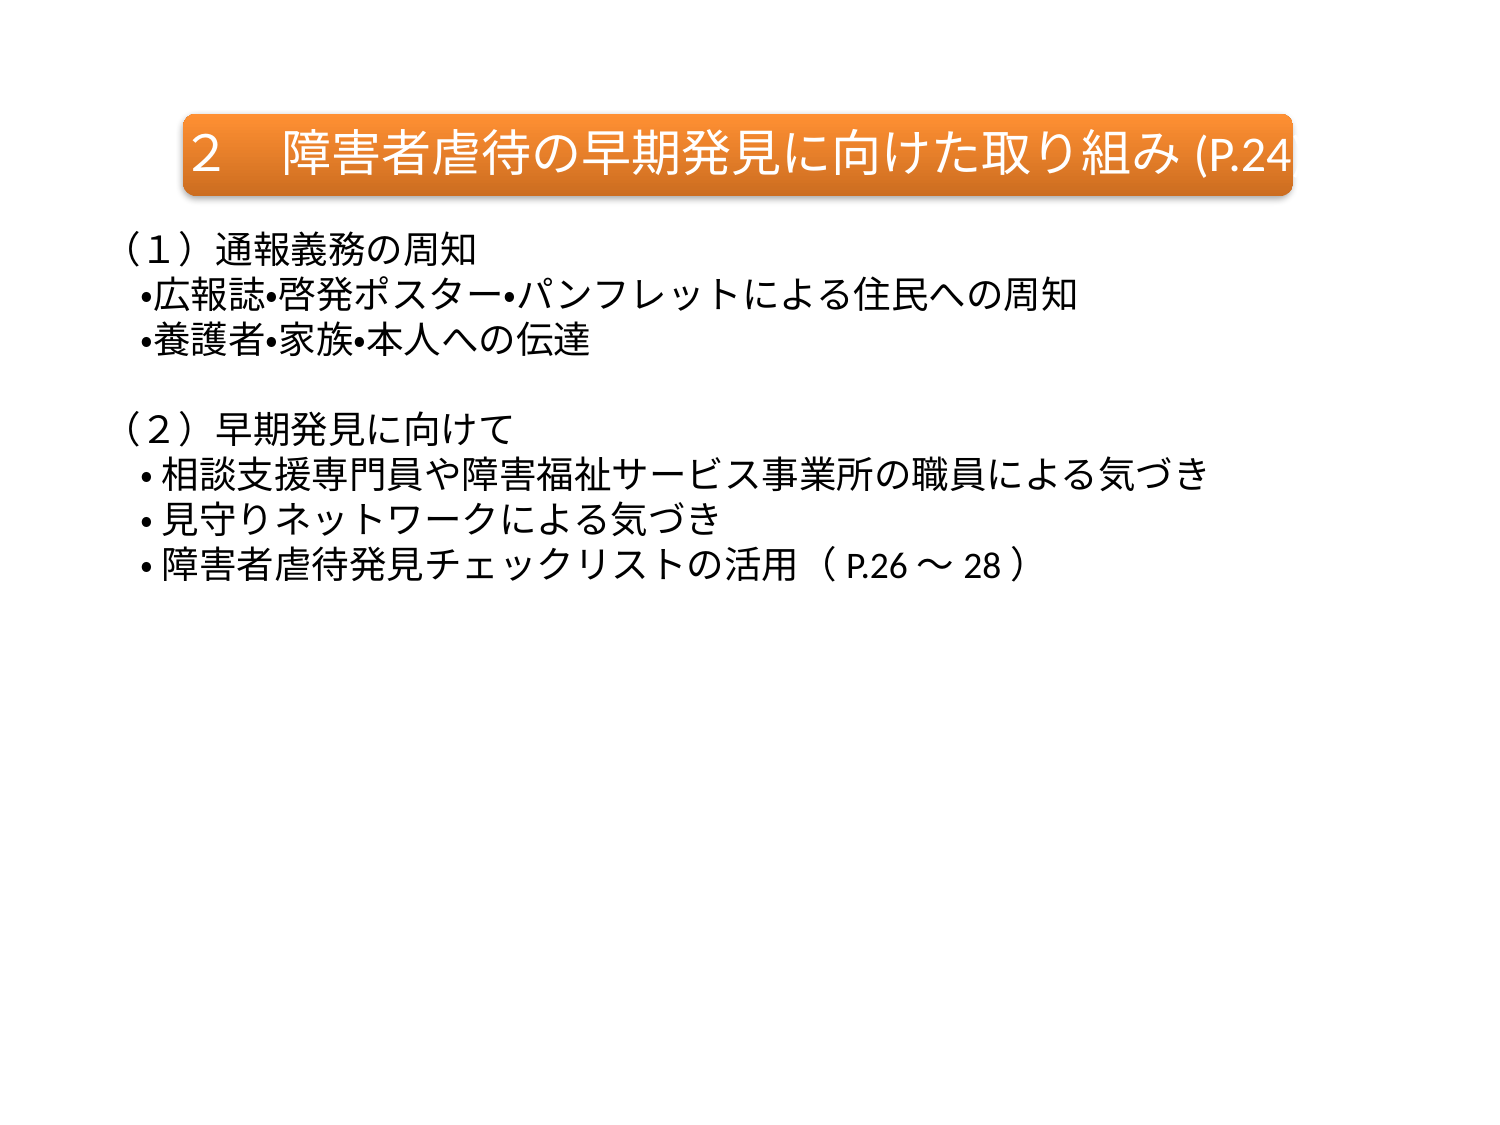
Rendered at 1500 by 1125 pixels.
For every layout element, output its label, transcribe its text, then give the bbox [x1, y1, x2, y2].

text_box ２ 障害者虐待の早期発見に向けた取り組み(P.24) （１）通報義務の周知 ・広報誌・啓発ポスター・パンフレットによる住民への周知 ・養護者・家族・本人への伝達 （２）早期発見に向けて ・ 相談支援専門員や障害福祉サービス事業所の職員による気づき ・ 見守りネットワークによる気づき ・ 障害者虐待発見チェックリストの活用（P.26～28） [88, 113, 1400, 594]
